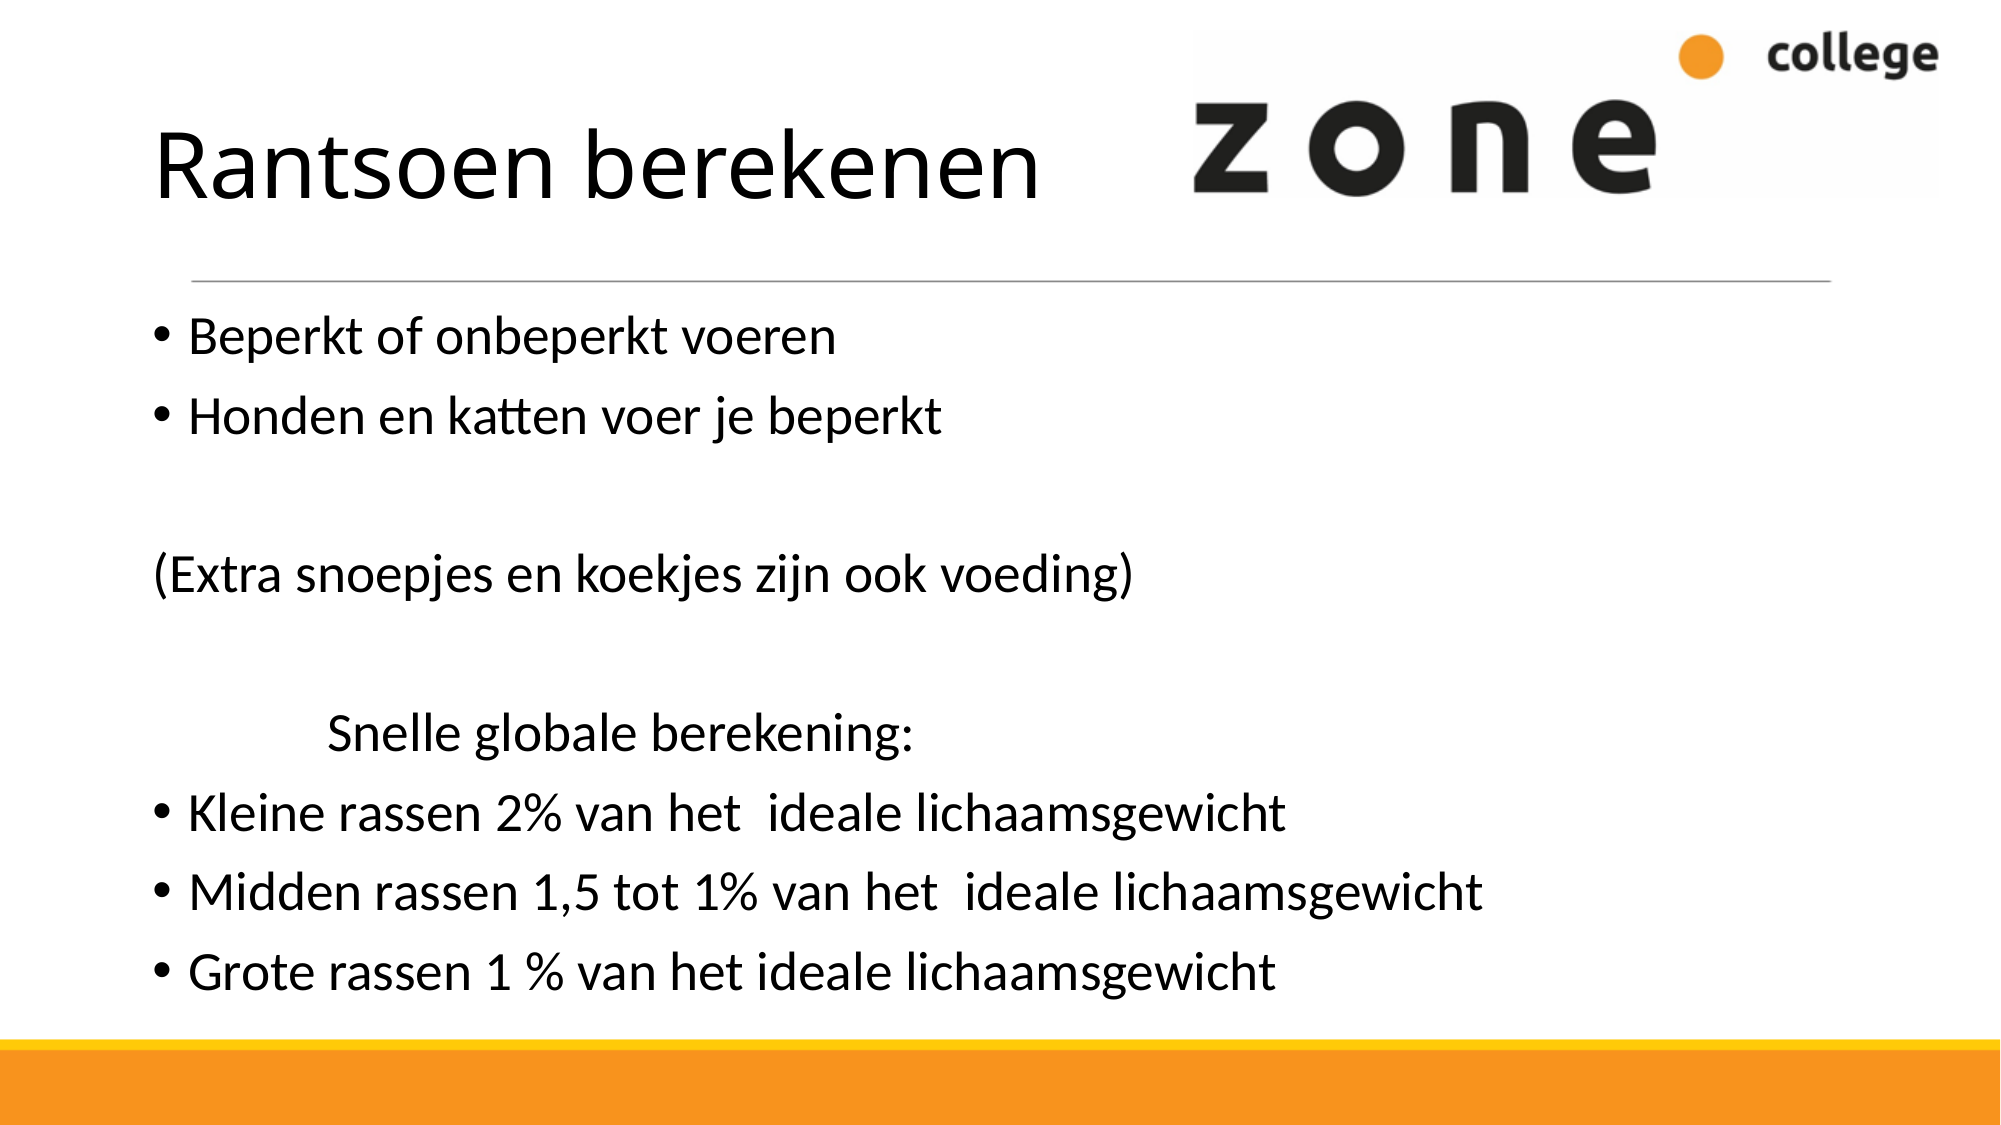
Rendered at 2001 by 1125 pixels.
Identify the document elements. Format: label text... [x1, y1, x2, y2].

title Rantsoen berekenen [137, 59, 1863, 278]
list Beperkt of onbeperkt voeren Honden en katten voer je beperkt (Extra snoepjes en koekjes zijn ook voeding) Snelle globale berekening: Kleine rassen 2% van het ideale lichaamsgewicht Midden rassen 1,5 tot 1% van het ideale lichaamsgewicht Grote rassen 1 % van het ideale lichaamsgewicht [137, 299, 1863, 1014]
picture [0, 0, 2001, 1125]
